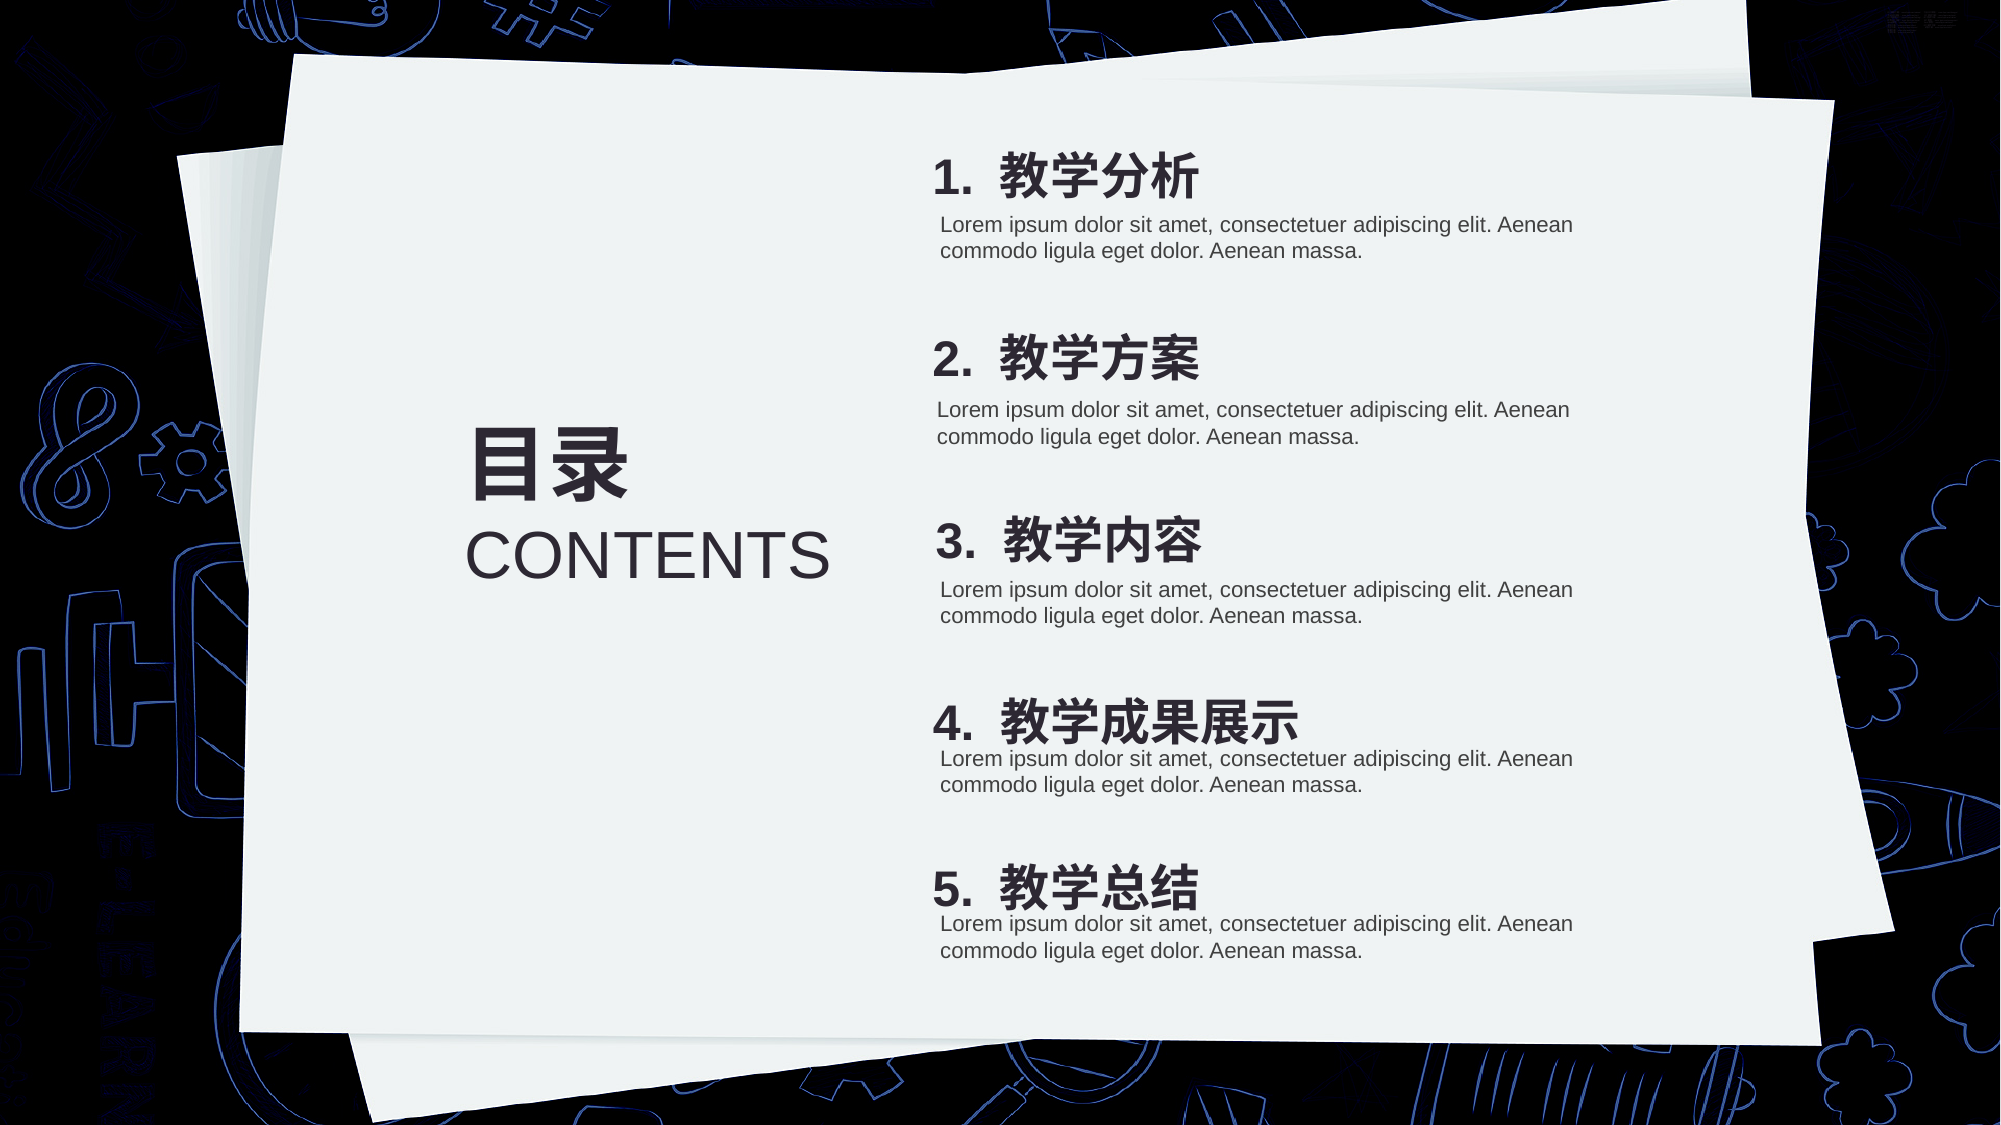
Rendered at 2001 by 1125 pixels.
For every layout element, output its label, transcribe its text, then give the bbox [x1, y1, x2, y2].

text_box 目录 CONTENTS [450, 403, 848, 599]
text_box 5. 教学总结 [917, 848, 1215, 924]
text_box 2. 教学方案 [917, 319, 1215, 395]
text_box Lorem ipsum dolor sit amet, consectetuer adipiscing elit. Aenean commodo ligula eget dolor. Aenean massa. [925, 736, 1604, 805]
text_box 1. 教学分析 [917, 137, 1215, 213]
text_box Lorem ipsum dolor sit amet, consectetuer adipiscing elit. Aenean commodo ligula eget dolor. Aenean massa. [925, 567, 1604, 636]
picture [0, 0, 2001, 1125]
text_box Lorem ipsum dolor sit amet, consectetuer adipiscing elit. Aenean commodo ligula eget dolor. Aenean massa. [925, 902, 1604, 971]
text_box Lorem ipsum dolor sit amet, consectetuer adipiscing elit. Aenean commodo ligula eget dolor. Aenean massa. [925, 202, 1604, 271]
text_box Lorem ipsum dolor sit amet, consectetuer adipiscing elit. Aenean commodo ligula eget dolor. Aenean massa. [922, 388, 1601, 457]
text_box 4. 教学成果展示 [918, 683, 1316, 759]
text_box 3. 教学内容 [920, 501, 1219, 577]
